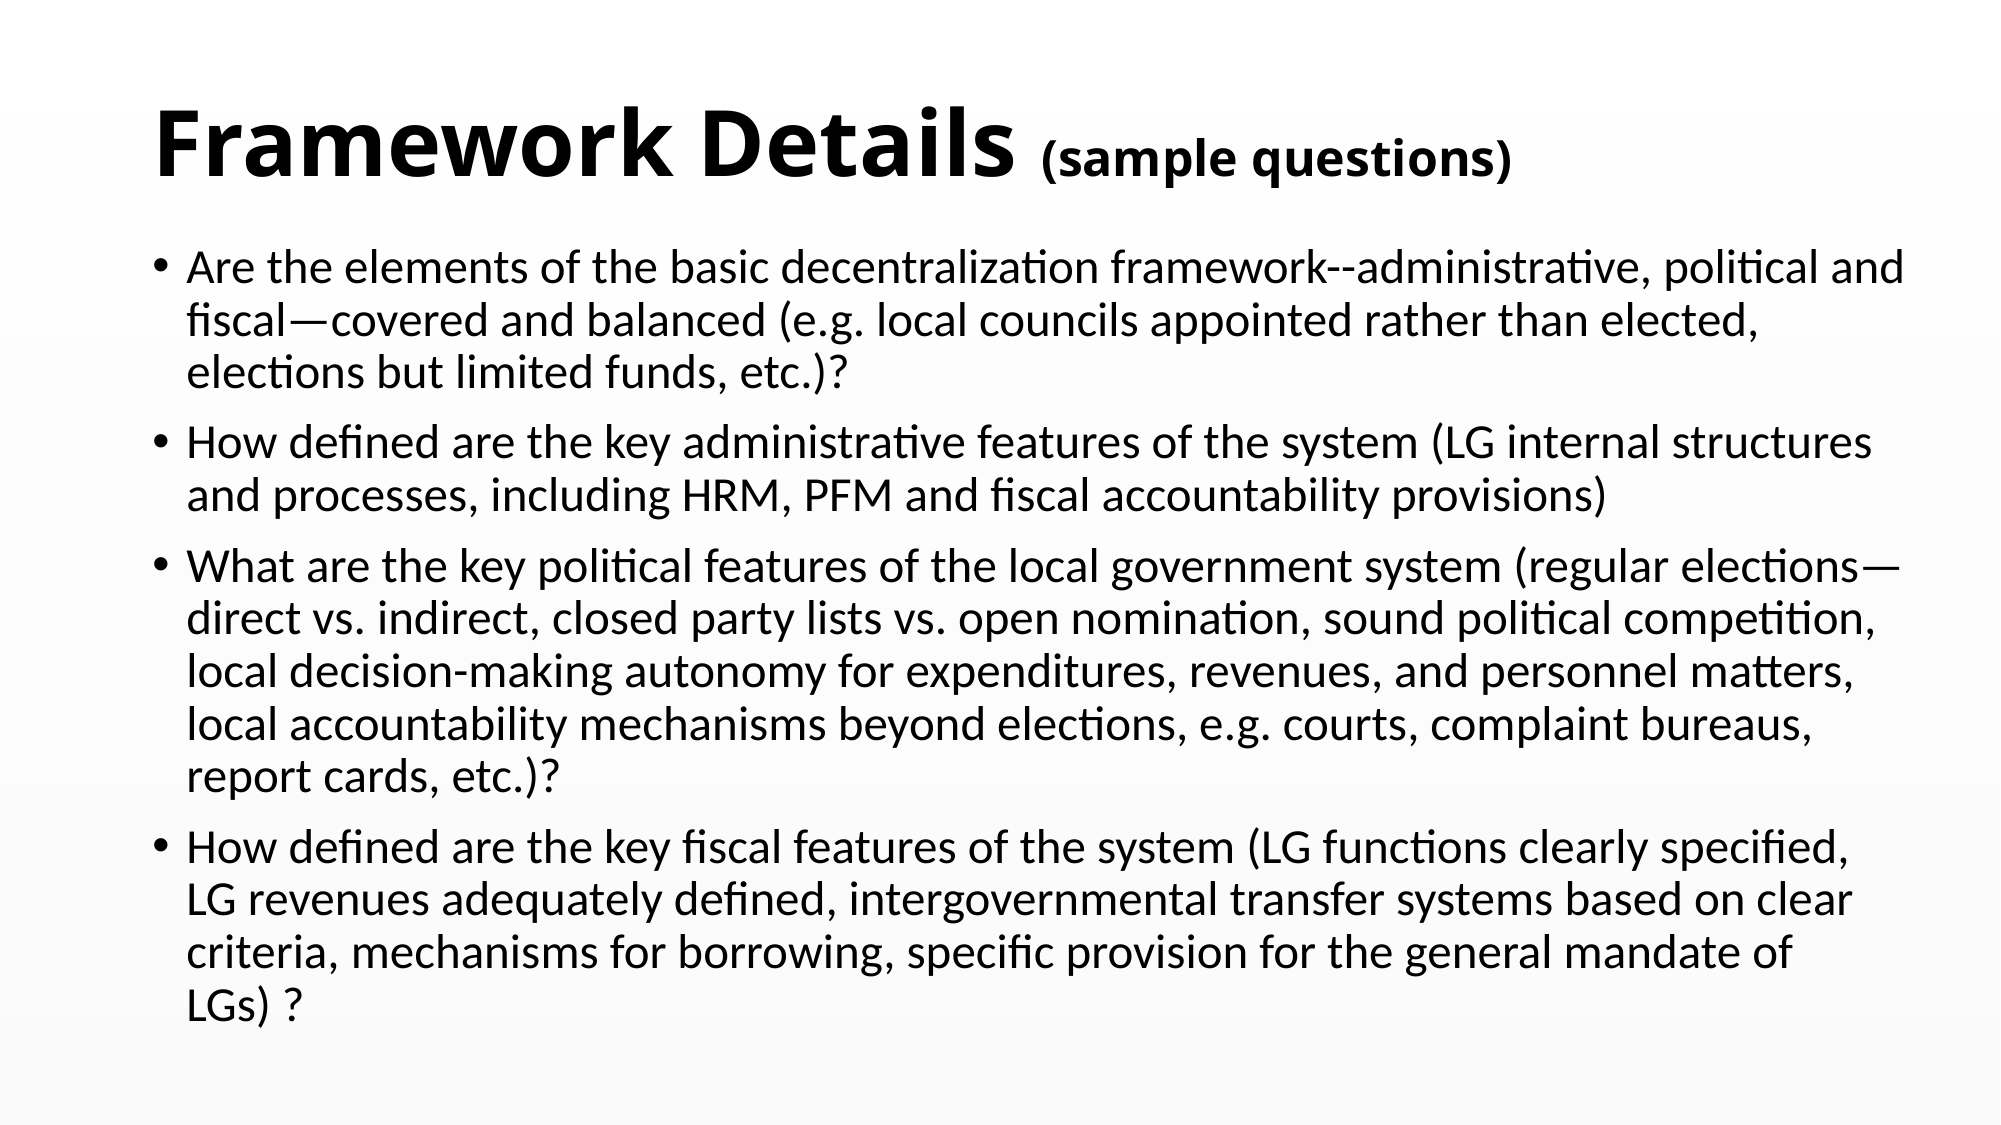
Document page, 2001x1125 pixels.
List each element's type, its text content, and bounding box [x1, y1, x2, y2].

list Are the elements of the basic decentralization framework--administrative, political and fiscal—covered and balanced (e.g. local councils appointed rather than elected, elections but limited funds, etc.)? How defined are the key administrative features of the system (LG internal structures and processes, including HRM, PFM and fiscal accountability provisions) What are the key political features of the local government system (regular elections—direct vs. indirect, closed party lists vs. open nomination, sound political competition, local decision-making autonomy for expenditures, revenues, and personnel matters, local accountability mechanisms beyond elections, e.g. courts, complaint bureaus, report cards, etc.)? How defined are the key fiscal features of the system (LG functions clearly specified, LG revenues adequately defined, intergovernmental transfer systems based on clear criteria, mechanisms for borrowing, specific provision for the general mandate of LGs) ? [137, 233, 1924, 1053]
title Framework Details (sample questions) [137, 37, 1863, 233]
